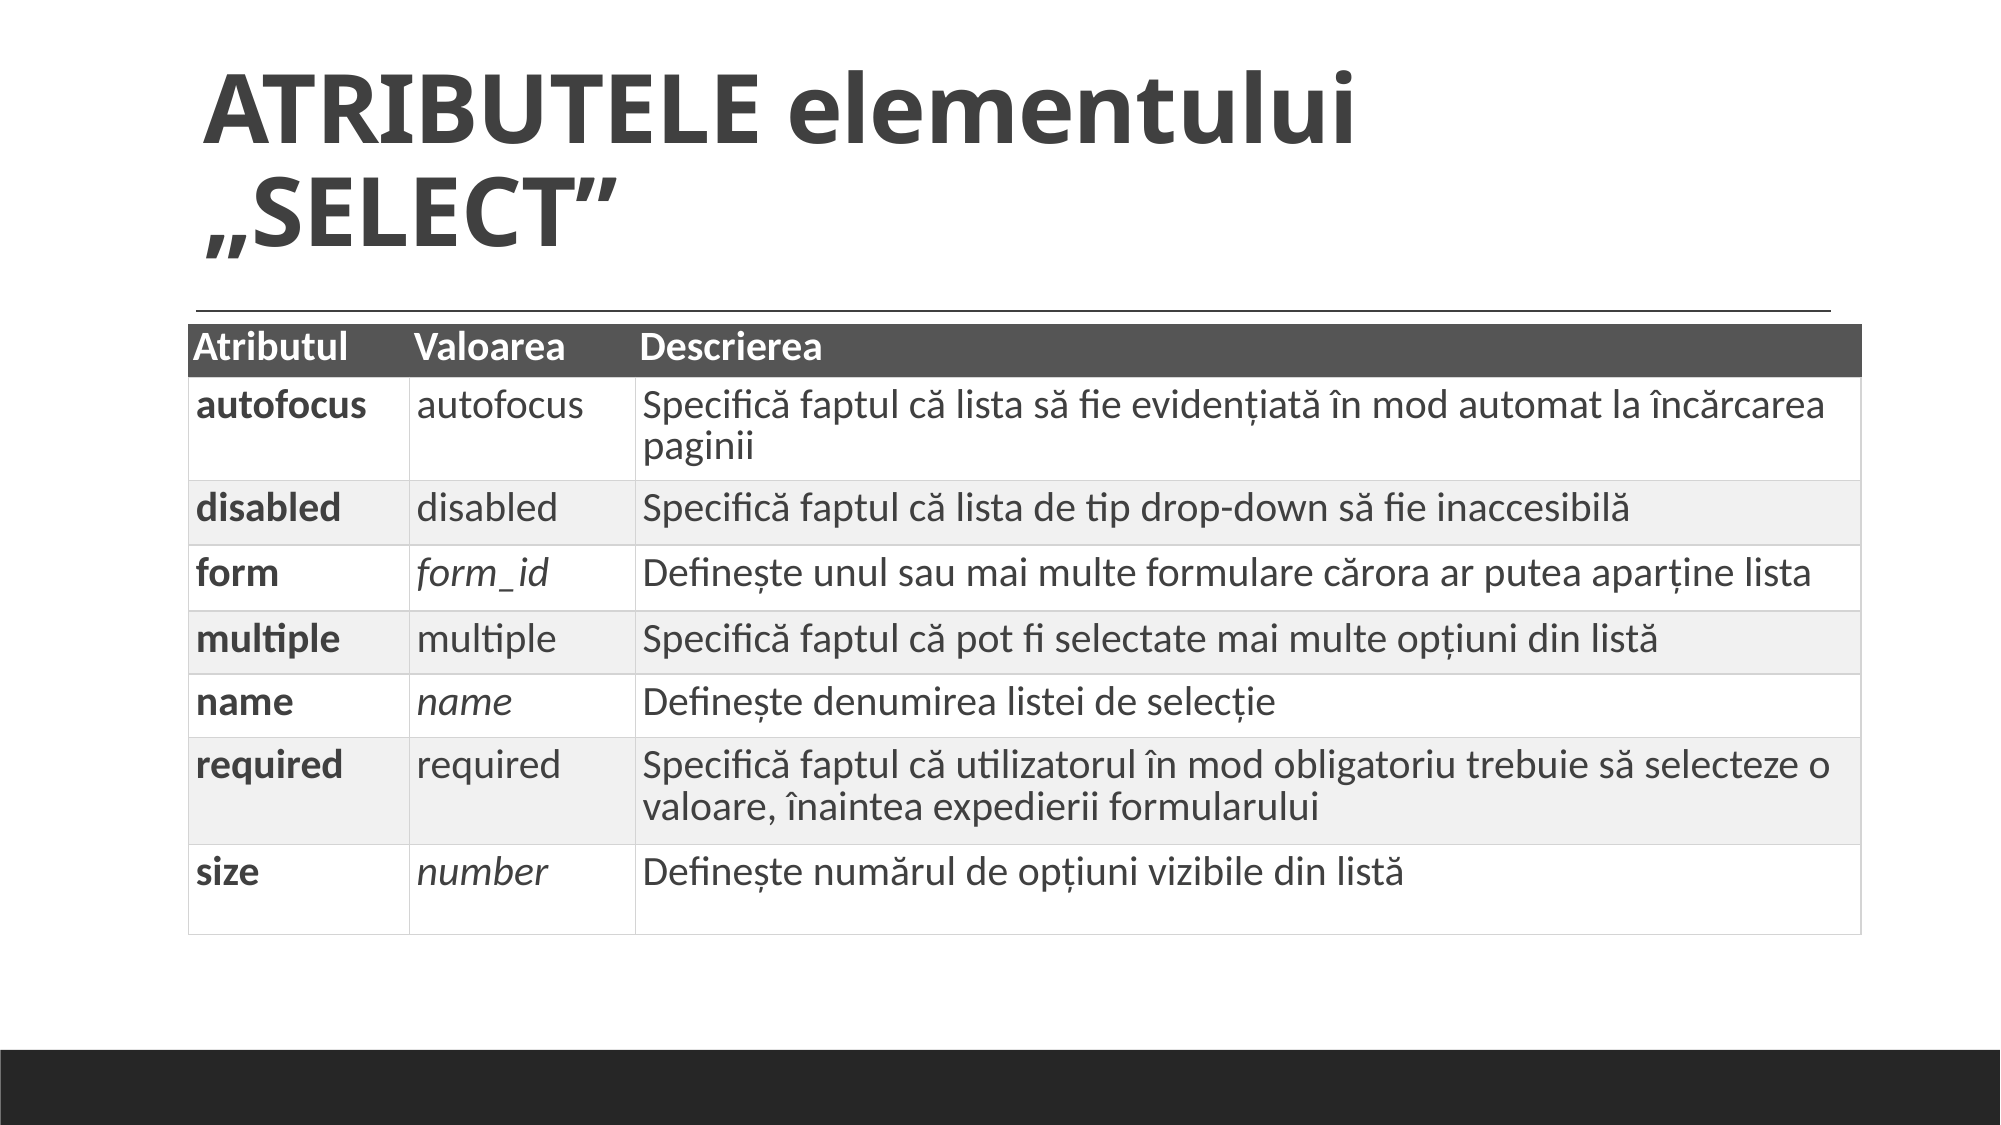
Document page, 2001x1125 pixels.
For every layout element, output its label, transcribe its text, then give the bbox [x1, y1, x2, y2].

table_header Descrierea [636, 326, 1860, 377]
table_cell required [410, 738, 635, 844]
table_cell number [410, 845, 635, 934]
table_cell name [410, 675, 635, 737]
table_cell Specifică faptul că lista să fie evidenţiată în mod automat la încărcarea paginii [636, 378, 1860, 480]
table_cell required [189, 738, 409, 844]
table_header Valoarea [410, 326, 635, 377]
title ATRIBUTELE elementului „SELECT” [188, 46, 1807, 275]
table_cell form_id [410, 546, 635, 610]
table_cell autofocus [410, 378, 635, 480]
table_cell autofocus [189, 378, 409, 480]
table_cell Specifică faptul că utilizatorul în mod obligatoriu trebuie să selecteze o valoare, înaintea expedierii formularului [636, 738, 1860, 844]
table_cell size [189, 845, 409, 934]
table_cell disabled [189, 481, 409, 544]
table_cell Specifică faptul că pot fi selectate mai multe opţiuni din listă [636, 612, 1860, 673]
table_cell multiple [189, 612, 409, 673]
table_cell Defineşte unul sau mai multe formulare cărora ar putea aparţine lista [636, 546, 1860, 610]
table_cell Specifică faptul că lista de tip drop-down să fie inaccesibilă [636, 481, 1860, 544]
table_header Atributul [189, 326, 409, 377]
table_cell Defineşte numărul de opţiuni vizibile din listă [636, 845, 1860, 934]
table_cell name [189, 675, 409, 737]
table_cell multiple [410, 612, 635, 673]
table_cell form [189, 546, 409, 610]
table_cell disabled [410, 481, 635, 544]
table_cell Defineşte denumirea listei de selecţie [636, 675, 1860, 737]
